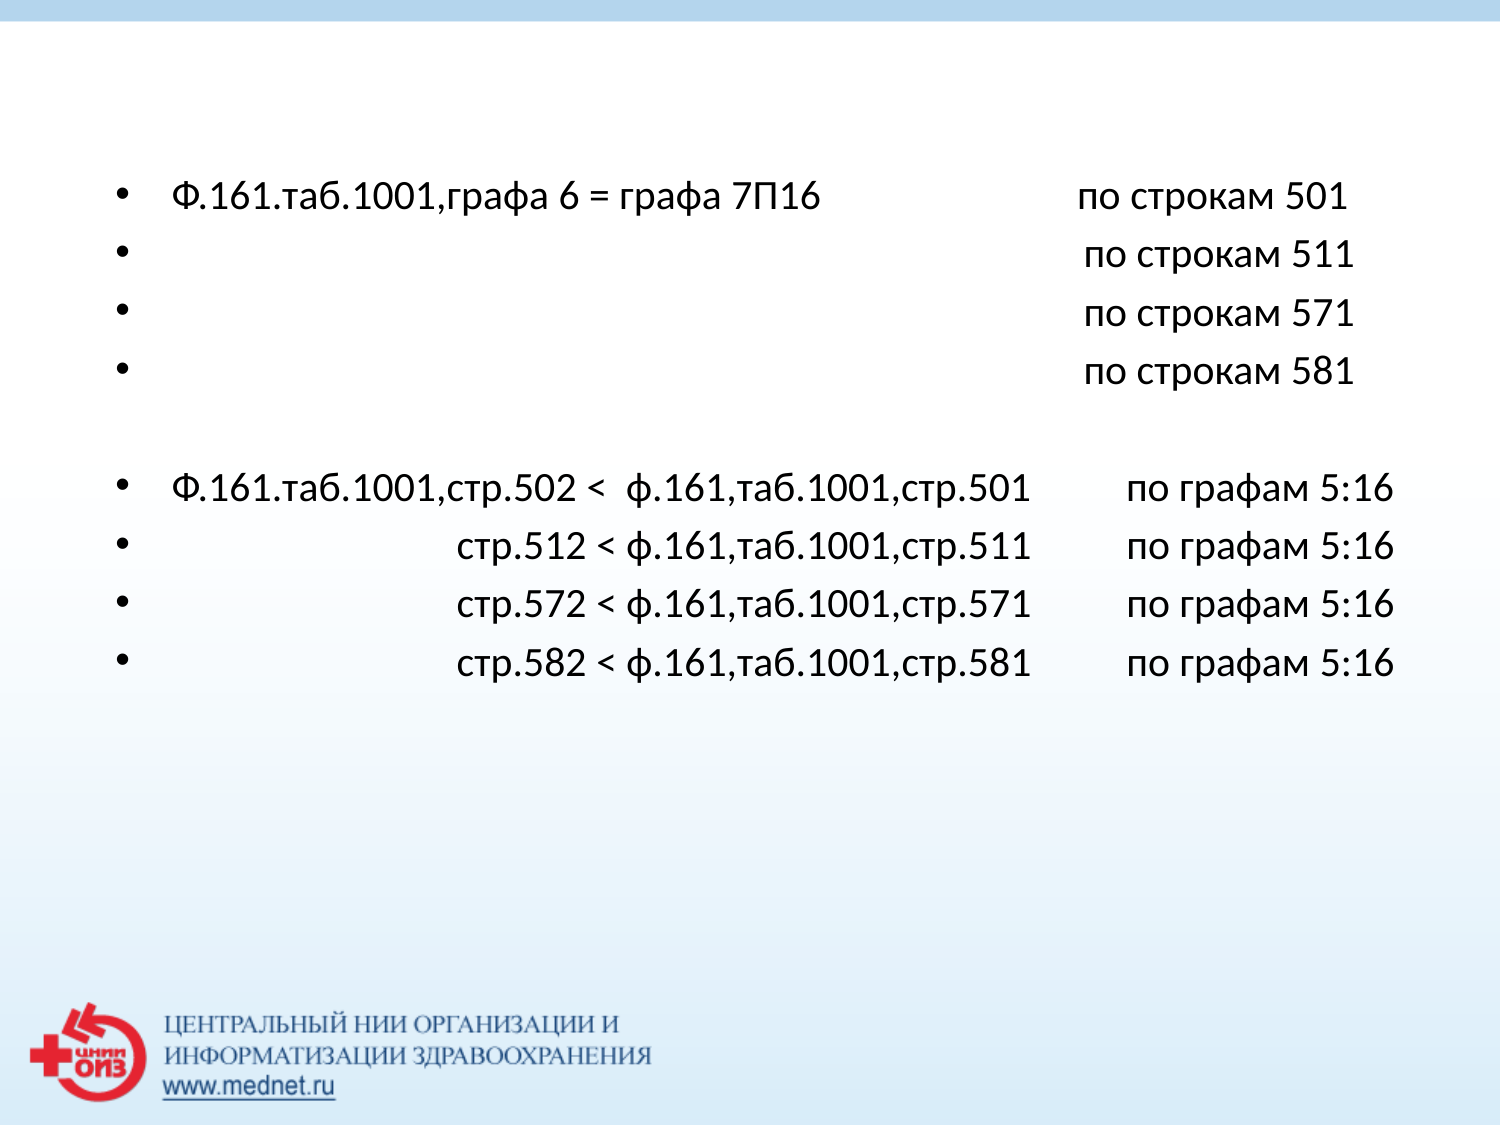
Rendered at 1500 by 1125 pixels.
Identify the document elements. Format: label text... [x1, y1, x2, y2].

list Ф.161.таб.1001,графа 6 = графа 7П16 по строкам 501 по строкам 511 по строкам 571 по строкам 581 Ф.161.таб.1001,стр.502 < ф.161,таб.1001,стр.501 по графам 5:16 стр.512 < ф.161,таб.1001,стр.511 по графам 5:16 стр.572 < ф.161,таб.1001,стр.571 по графам 5:16 стр.582 < ф.161,таб.1001,стр.581 по графам 5:16 [100, 101, 1451, 990]
picture [0, 0, 1500, 1125]
